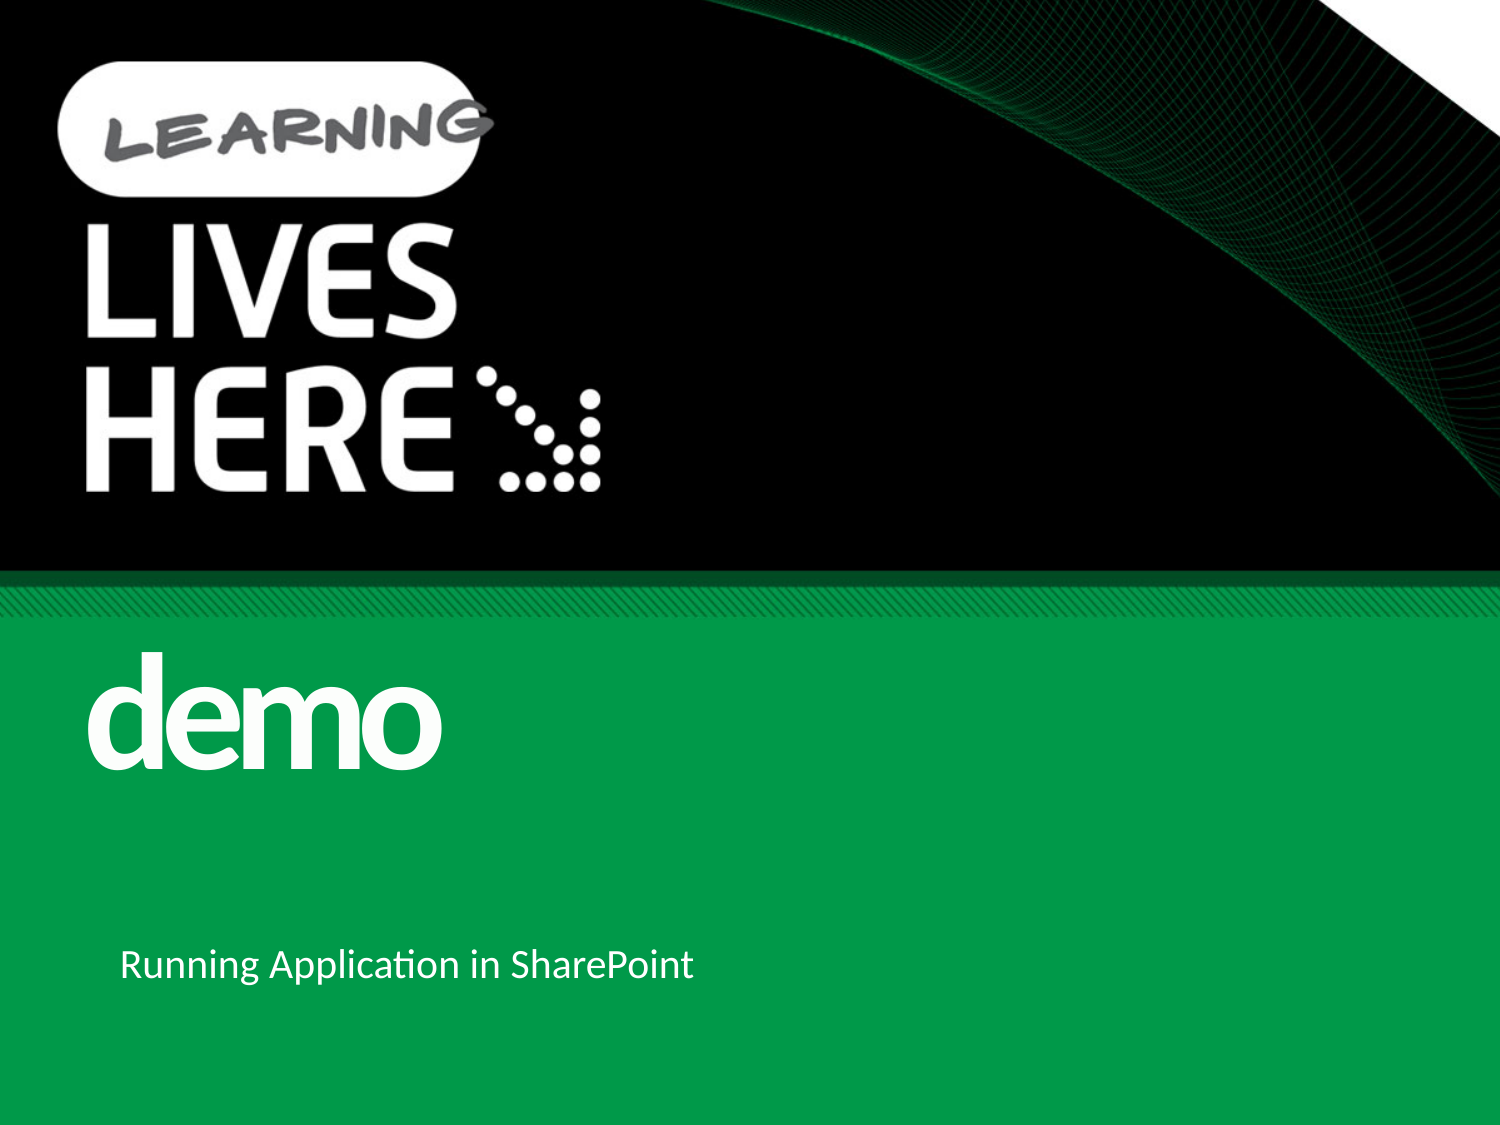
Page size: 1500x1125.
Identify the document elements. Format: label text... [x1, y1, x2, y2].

list demo [83, 625, 1344, 800]
subtitle Running Application in SharePoint [119, 942, 1236, 1019]
picture [0, 0, 1500, 1125]
